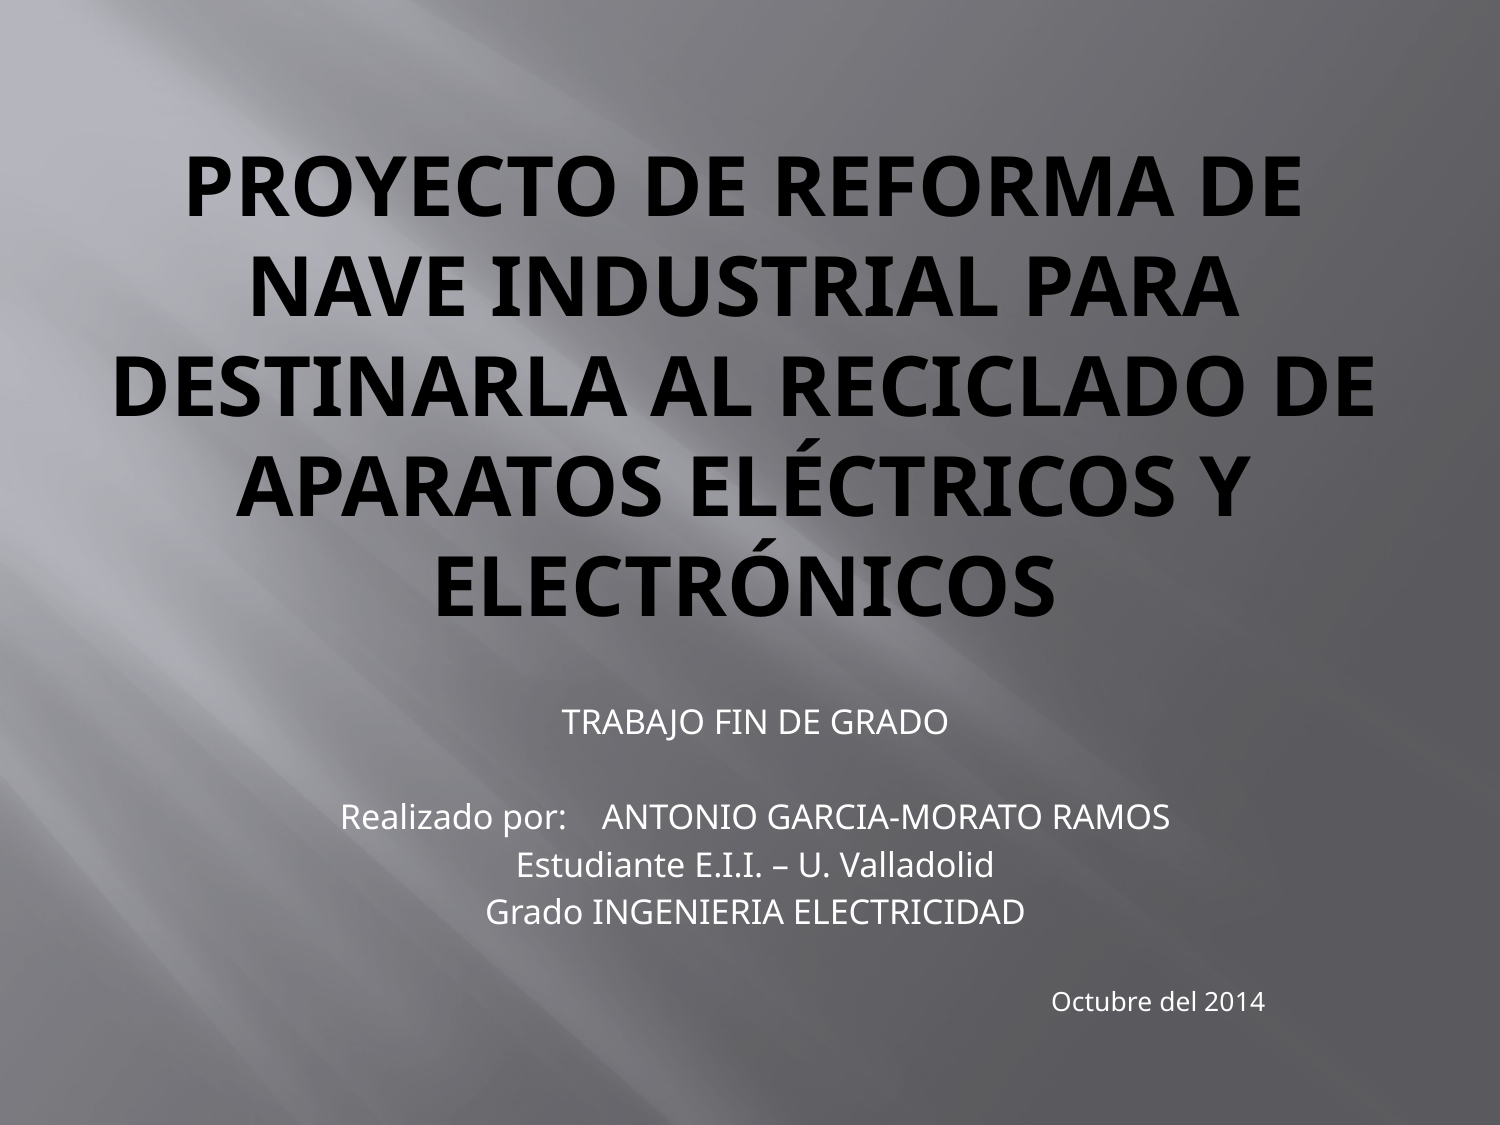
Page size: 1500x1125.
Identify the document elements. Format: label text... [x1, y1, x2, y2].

subtitle TRABAJO FIN DE GRADO Realizado por: ANTONIO GARCIA-MORATO RAMOS Estudiante E.I.I. – U. Valladolid Grado INGENIERIA ELECTRICIDAD Octubre del 2014 [230, 645, 1281, 1028]
title Proyecto DE REFORMA DE NAVE INDUSTRIAL PARA DESTINARLA AL RECICLADO DE APARATOS ELÉCTRICOS Y ELECTRÓNICOS [69, 66, 1420, 634]
